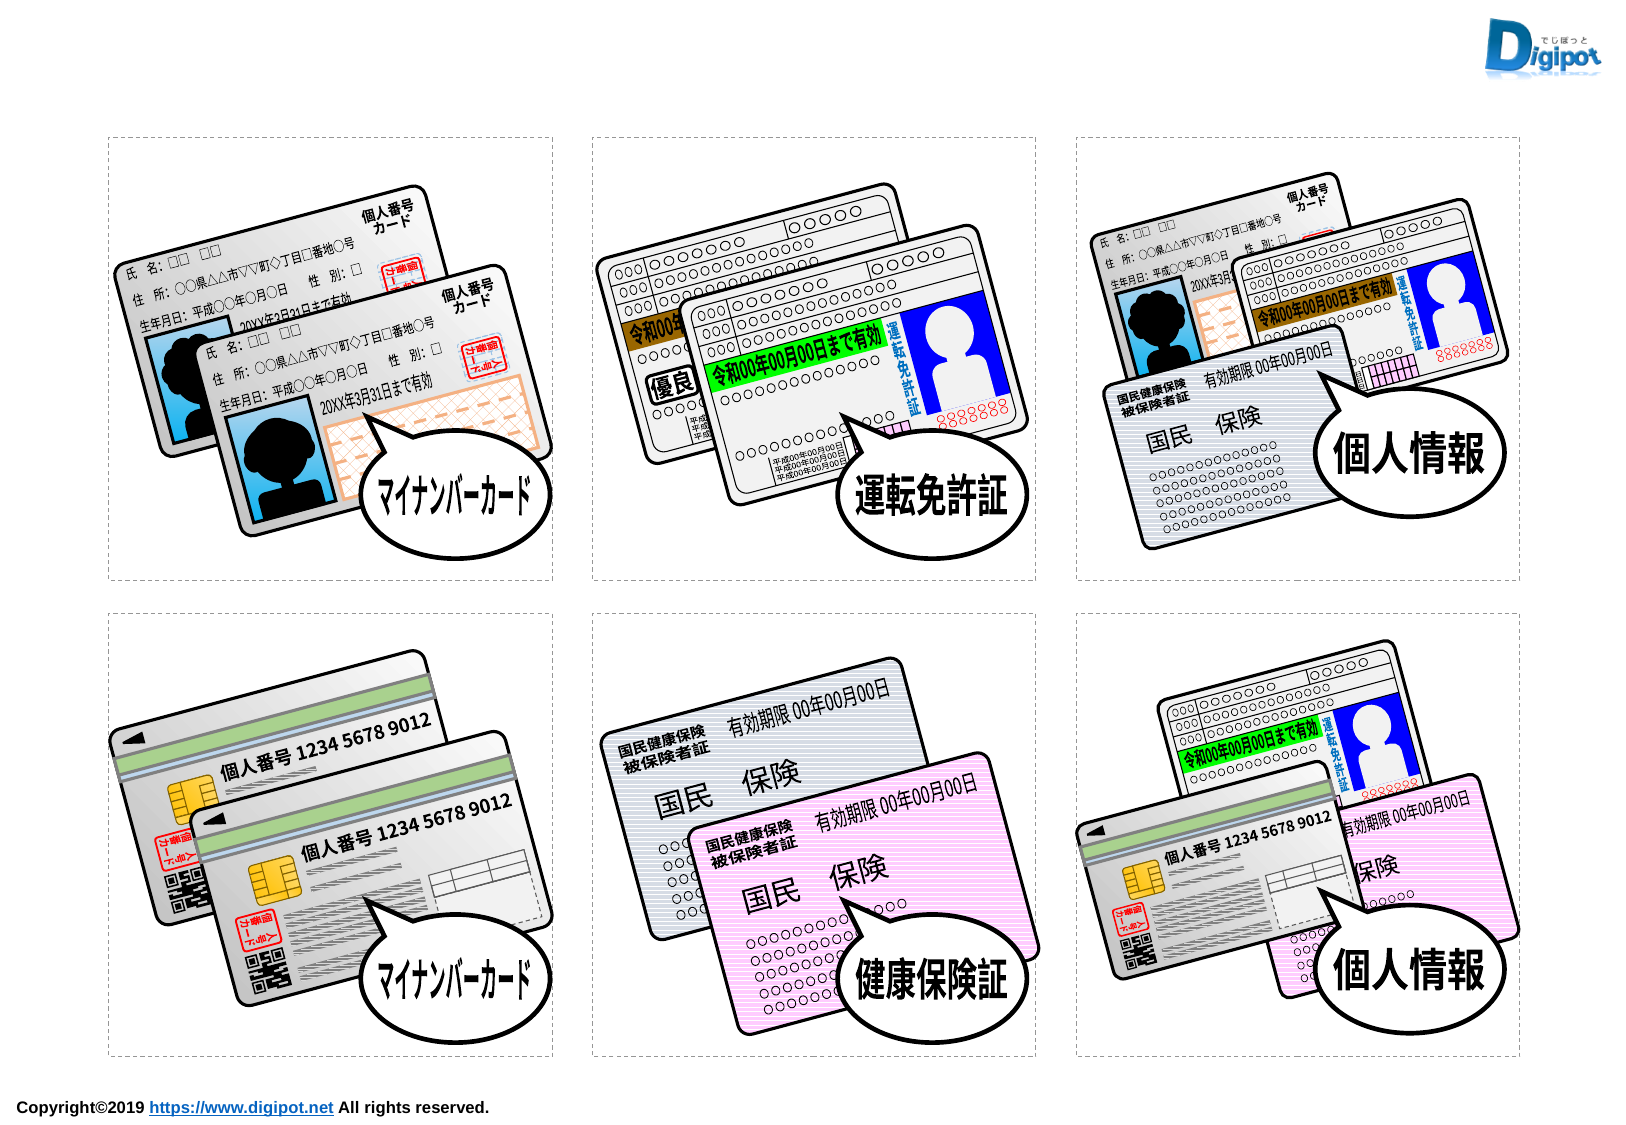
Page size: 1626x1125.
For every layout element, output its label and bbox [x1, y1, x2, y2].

text_box [127, 686, 551, 1043]
text_box [132, 221, 551, 559]
text_box [1090, 667, 1505, 1034]
text_box [1105, 201, 1505, 523]
text_box [634, 682, 1028, 1043]
text_box [616, 217, 1027, 559]
picture [1485, 18, 1602, 82]
